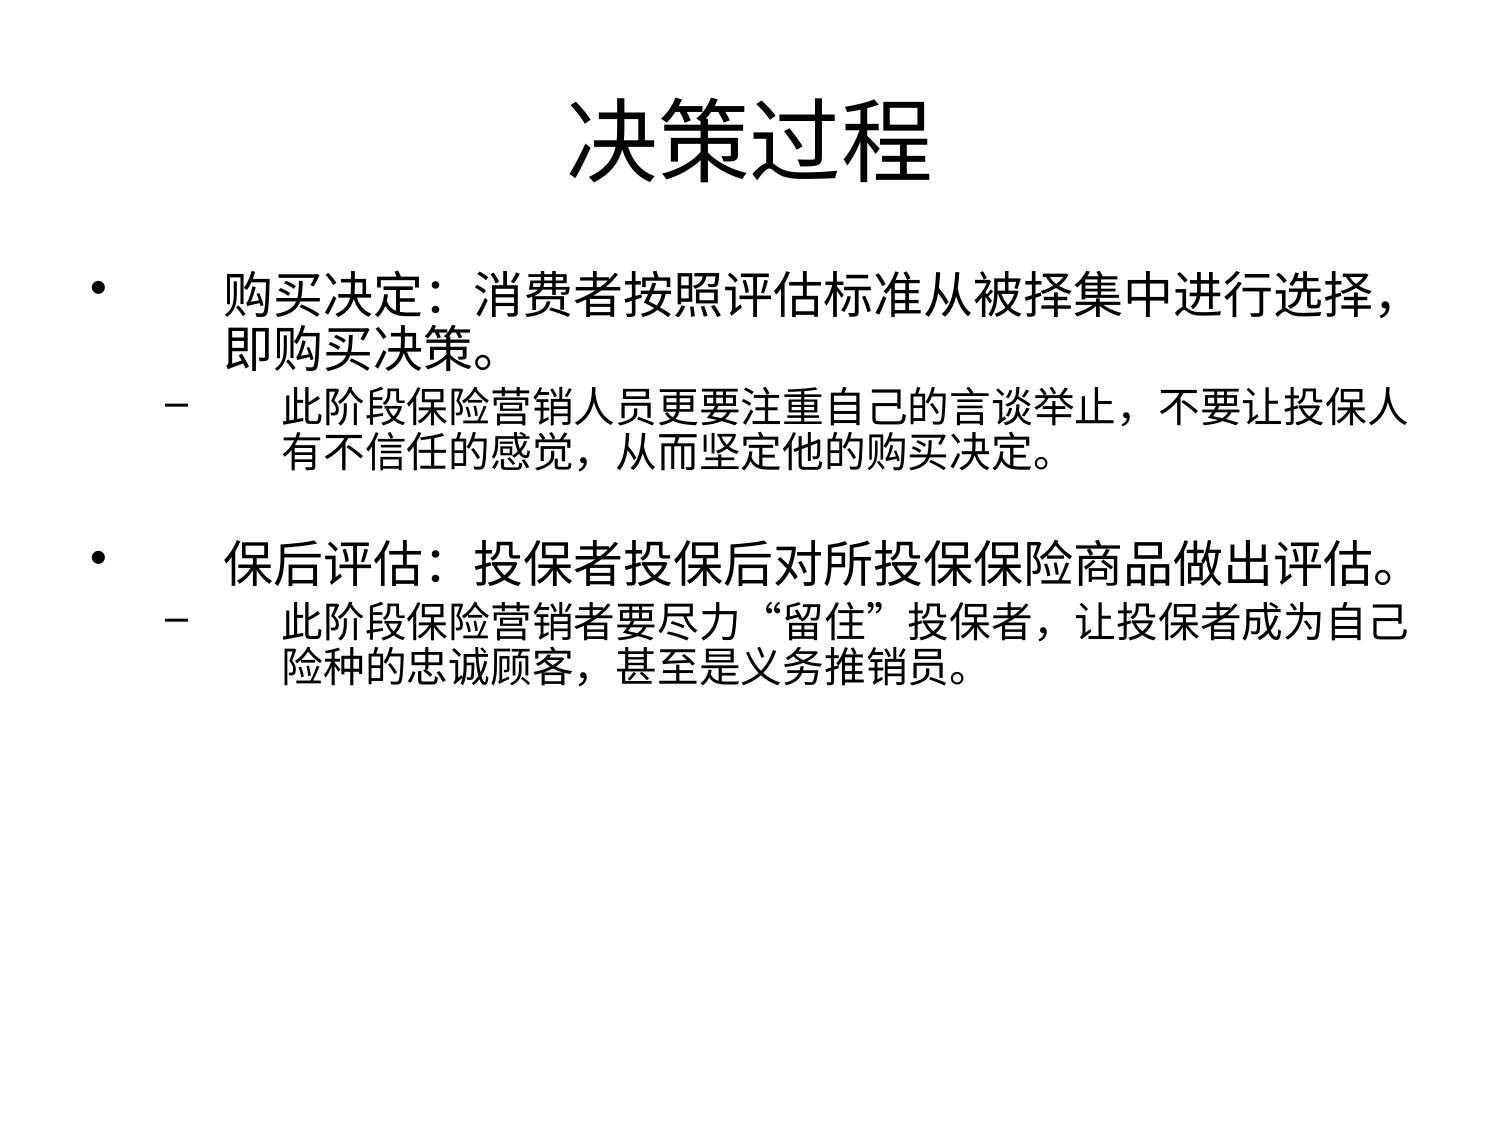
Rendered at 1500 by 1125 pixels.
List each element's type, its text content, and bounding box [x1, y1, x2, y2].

title 决策过程 [75, 45, 1425, 233]
list 购买决定：消费者按照评估标准从被择集中进行选择，即购买决策。 此阶段保险营销人员更要注重自己的言谈举止，不要让投保人有不信任的感觉，从而坚定他的购买决定。 保后评估：投保者投保后对所投保保险商品做出评估。 此阶段保险营销者要尽力“留住”投保者，让投保者成为自己险种的忠诚顾客，甚至是义务推销员。 [75, 262, 1425, 1005]
